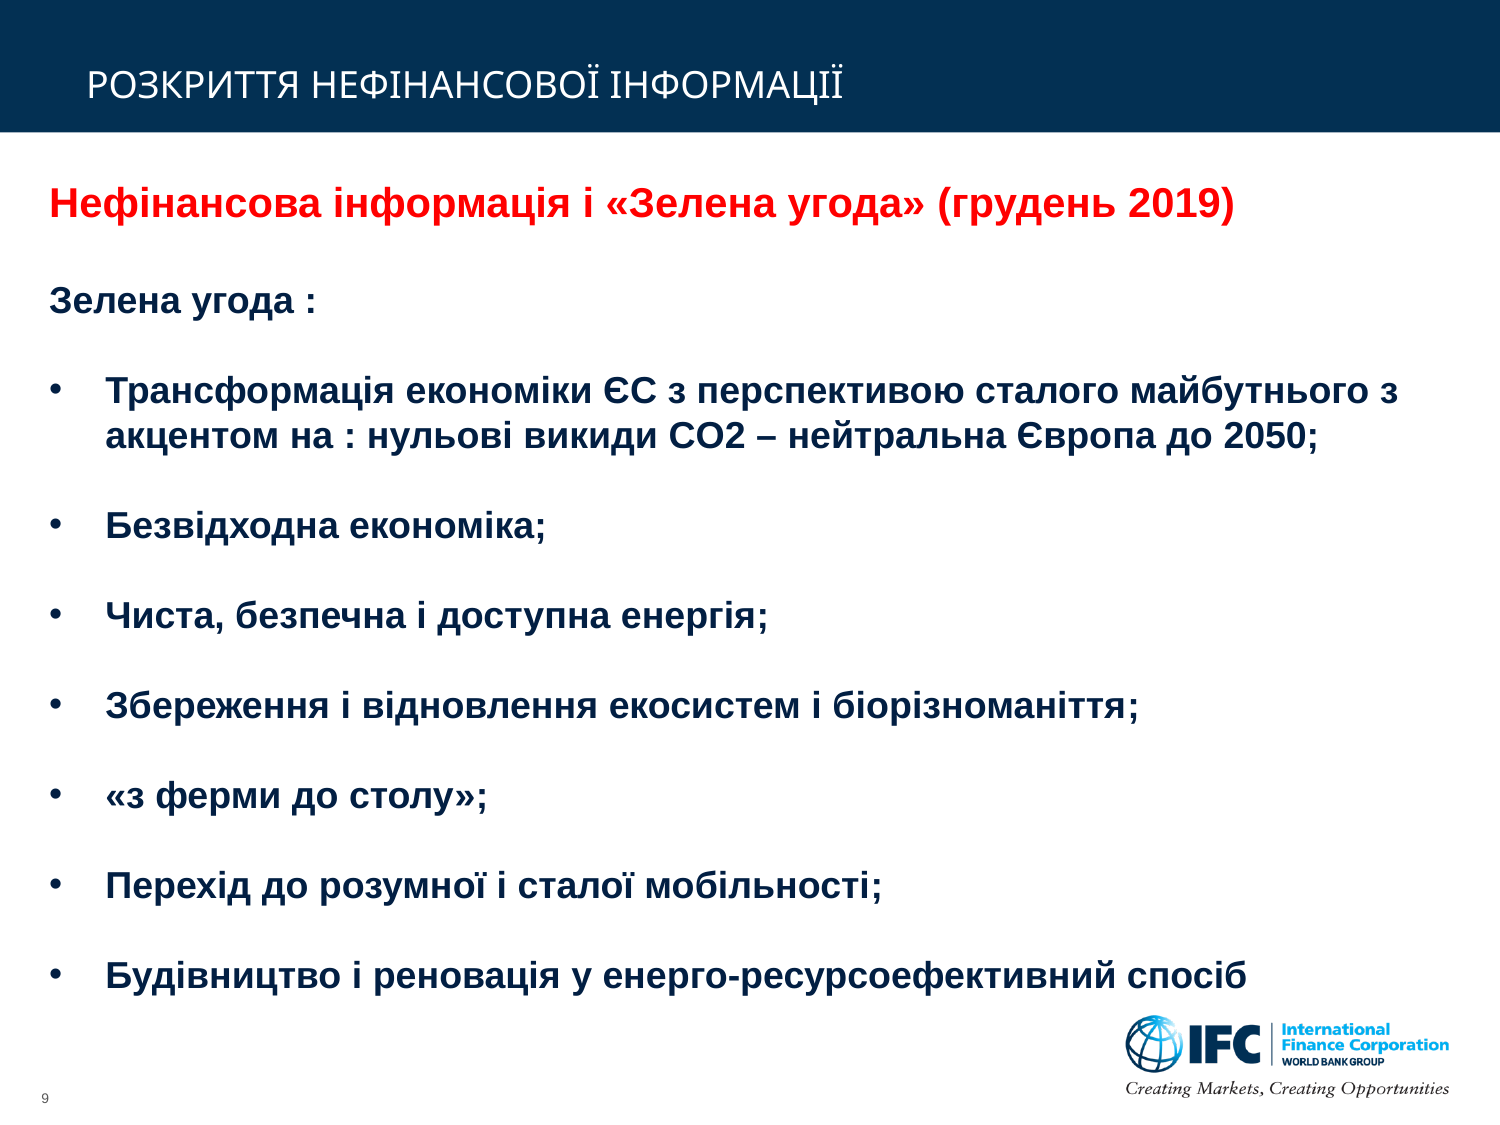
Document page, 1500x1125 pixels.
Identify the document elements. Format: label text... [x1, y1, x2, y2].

picture [1143, 1026, 1152, 1033]
title РОЗКРИТТЯ НЕФІНАНСОВОЇ ІНФОРМАЦІЇ [85, 49, 1418, 118]
picture [1125, 1015, 1449, 1098]
text_box Нефінансова інформація і «Зелена угода» (грудень 2019) Зелена угода : Трансформація економіки ЄС з перспективою сталого майбутнього з акцентом на : нульові викиди CO2 – нейтральна Європа до 2050; Безвідходна економіка; Чиста, безпечна і доступна енергія; Збереження і відновлення екосистем і біорізноманіття; «з ферми до столу»; Перехід до розумної і сталої мобільності; Будівництво і реновація у енерго-ресурсоефективний спосіб [34, 118, 1475, 1004]
slide_number 9 [0, 1068, 91, 1125]
